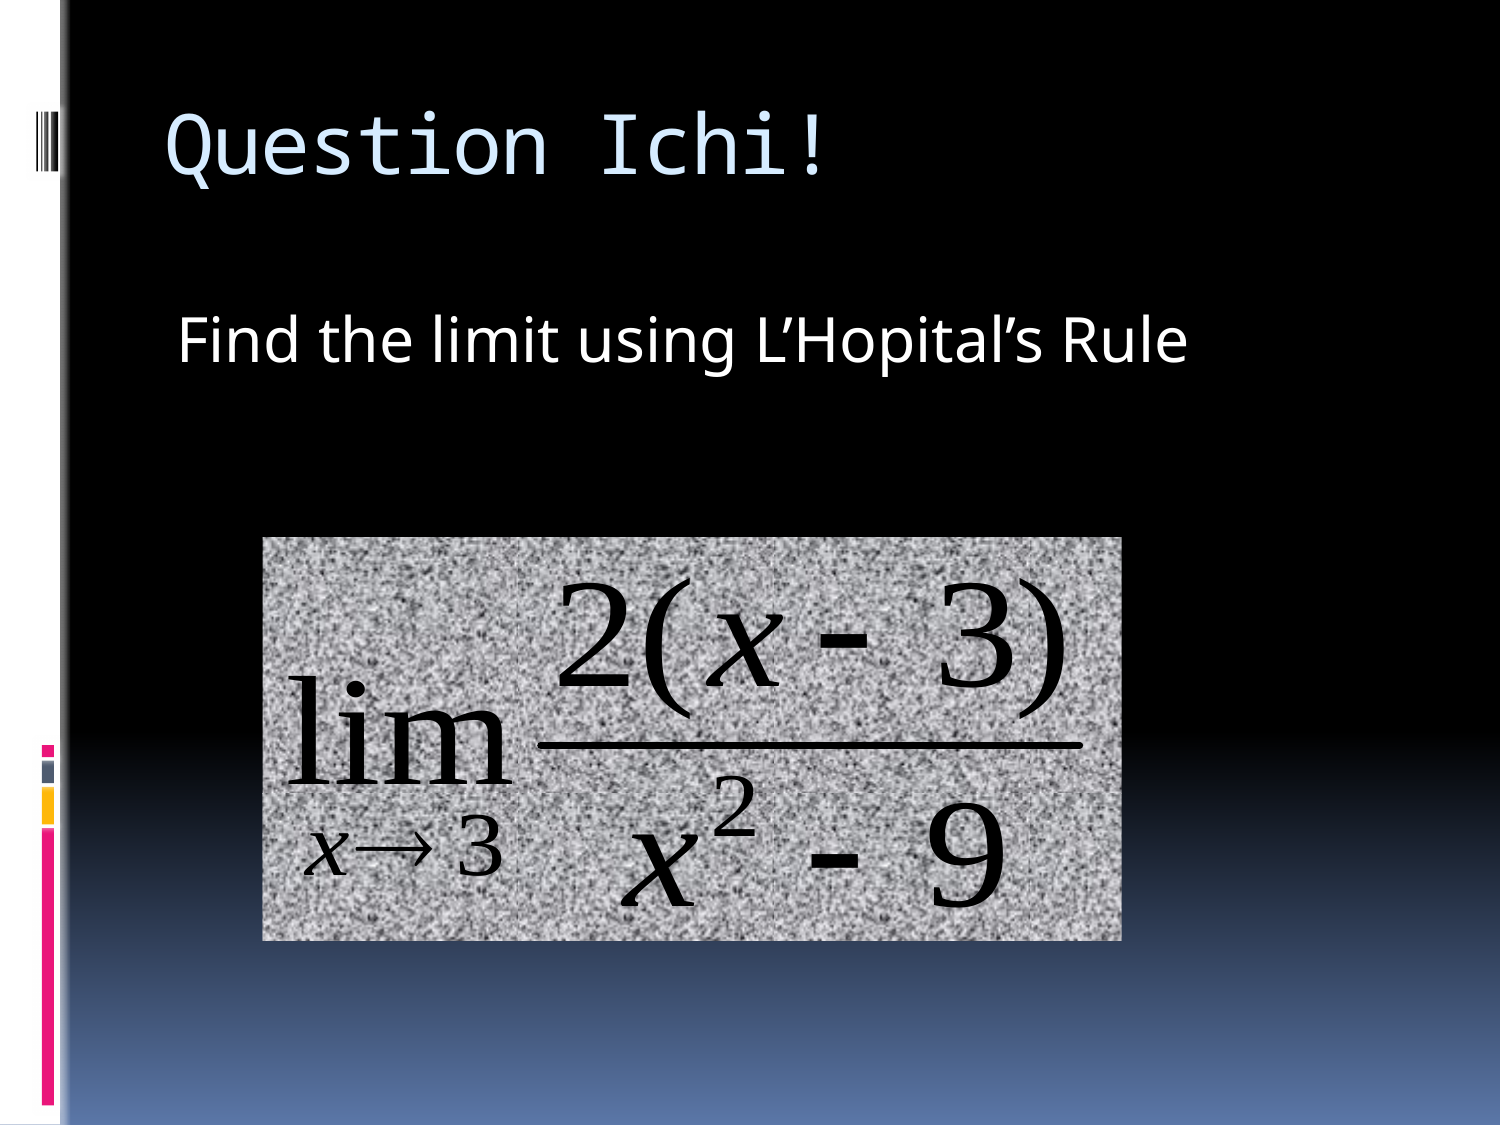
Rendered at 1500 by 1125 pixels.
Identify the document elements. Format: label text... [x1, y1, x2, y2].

list Find the limit using L’Hopital’s Rule [150, 292, 1425, 1043]
title Question Ichi! [150, 83, 1425, 234]
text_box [262, 537, 1123, 941]
